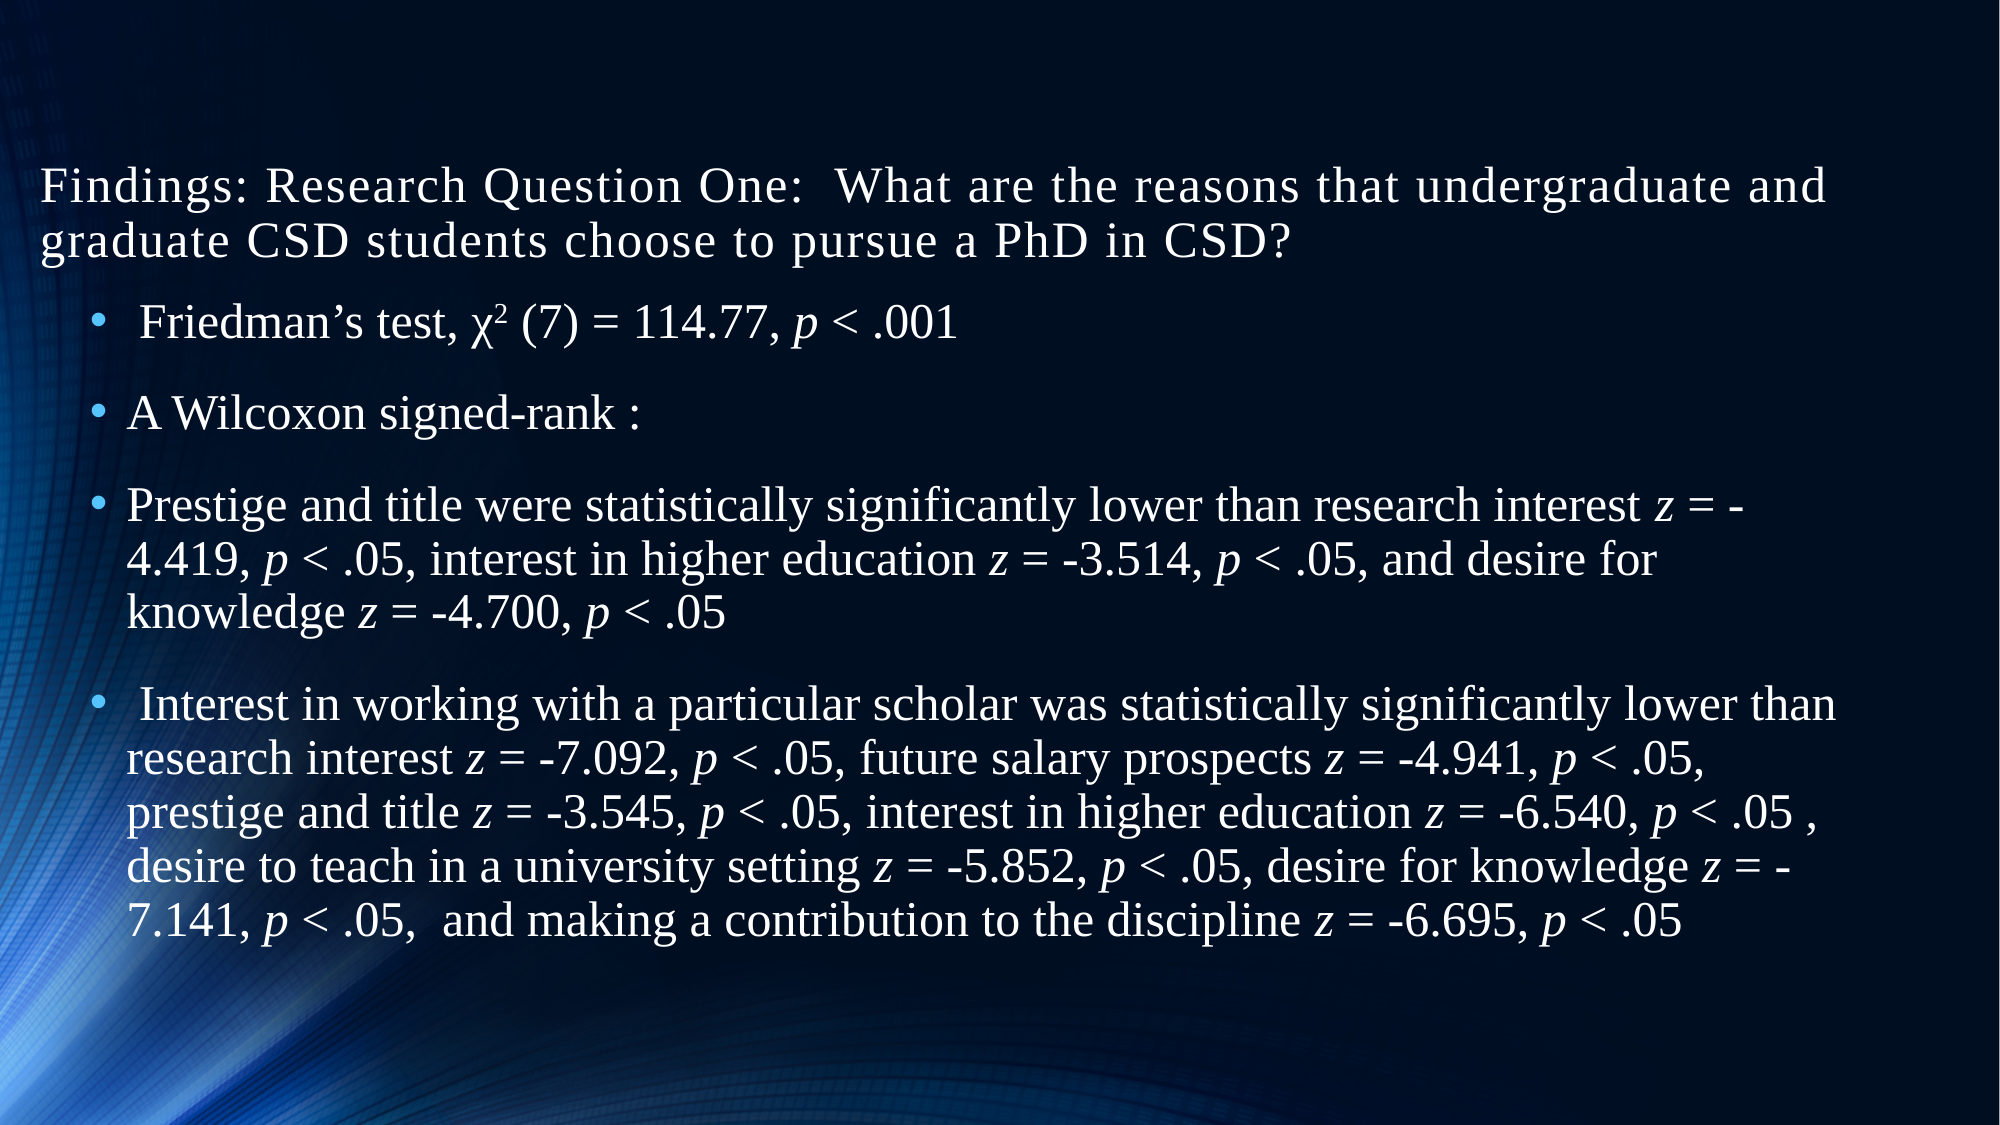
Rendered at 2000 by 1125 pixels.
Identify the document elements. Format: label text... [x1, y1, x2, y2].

picture [0, 0, 2000, 1125]
title Findings: Research Question One: What are the reasons that undergraduate and graduate CSD students choose to pursue a PhD in CSD? [24, 149, 1975, 338]
list Friedman’s test, χ2 (7) = 114.77, p < .001 A Wilcoxon signed-rank : Prestige and title were statistically significantly lower than research interest z = -4.419, p < .05, interest in higher education z = -3.514, p < .05, and desire for knowledge z = -4.700, p < .05 Interest in working with a particular scholar was statistically significantly lower than research interest z = -7.092, p < .05, future salary prospects z = -4.941, p < .05, prestige and title z = -3.545, p < .05, interest in higher education z = -6.540, p < .05 , desire to teach in a university setting z = -5.852, p < .05, desire for knowledge z = -7.141, p < .05, and making a contribution to the discipline z = -6.695, p < .05 [74, 287, 1875, 1095]
